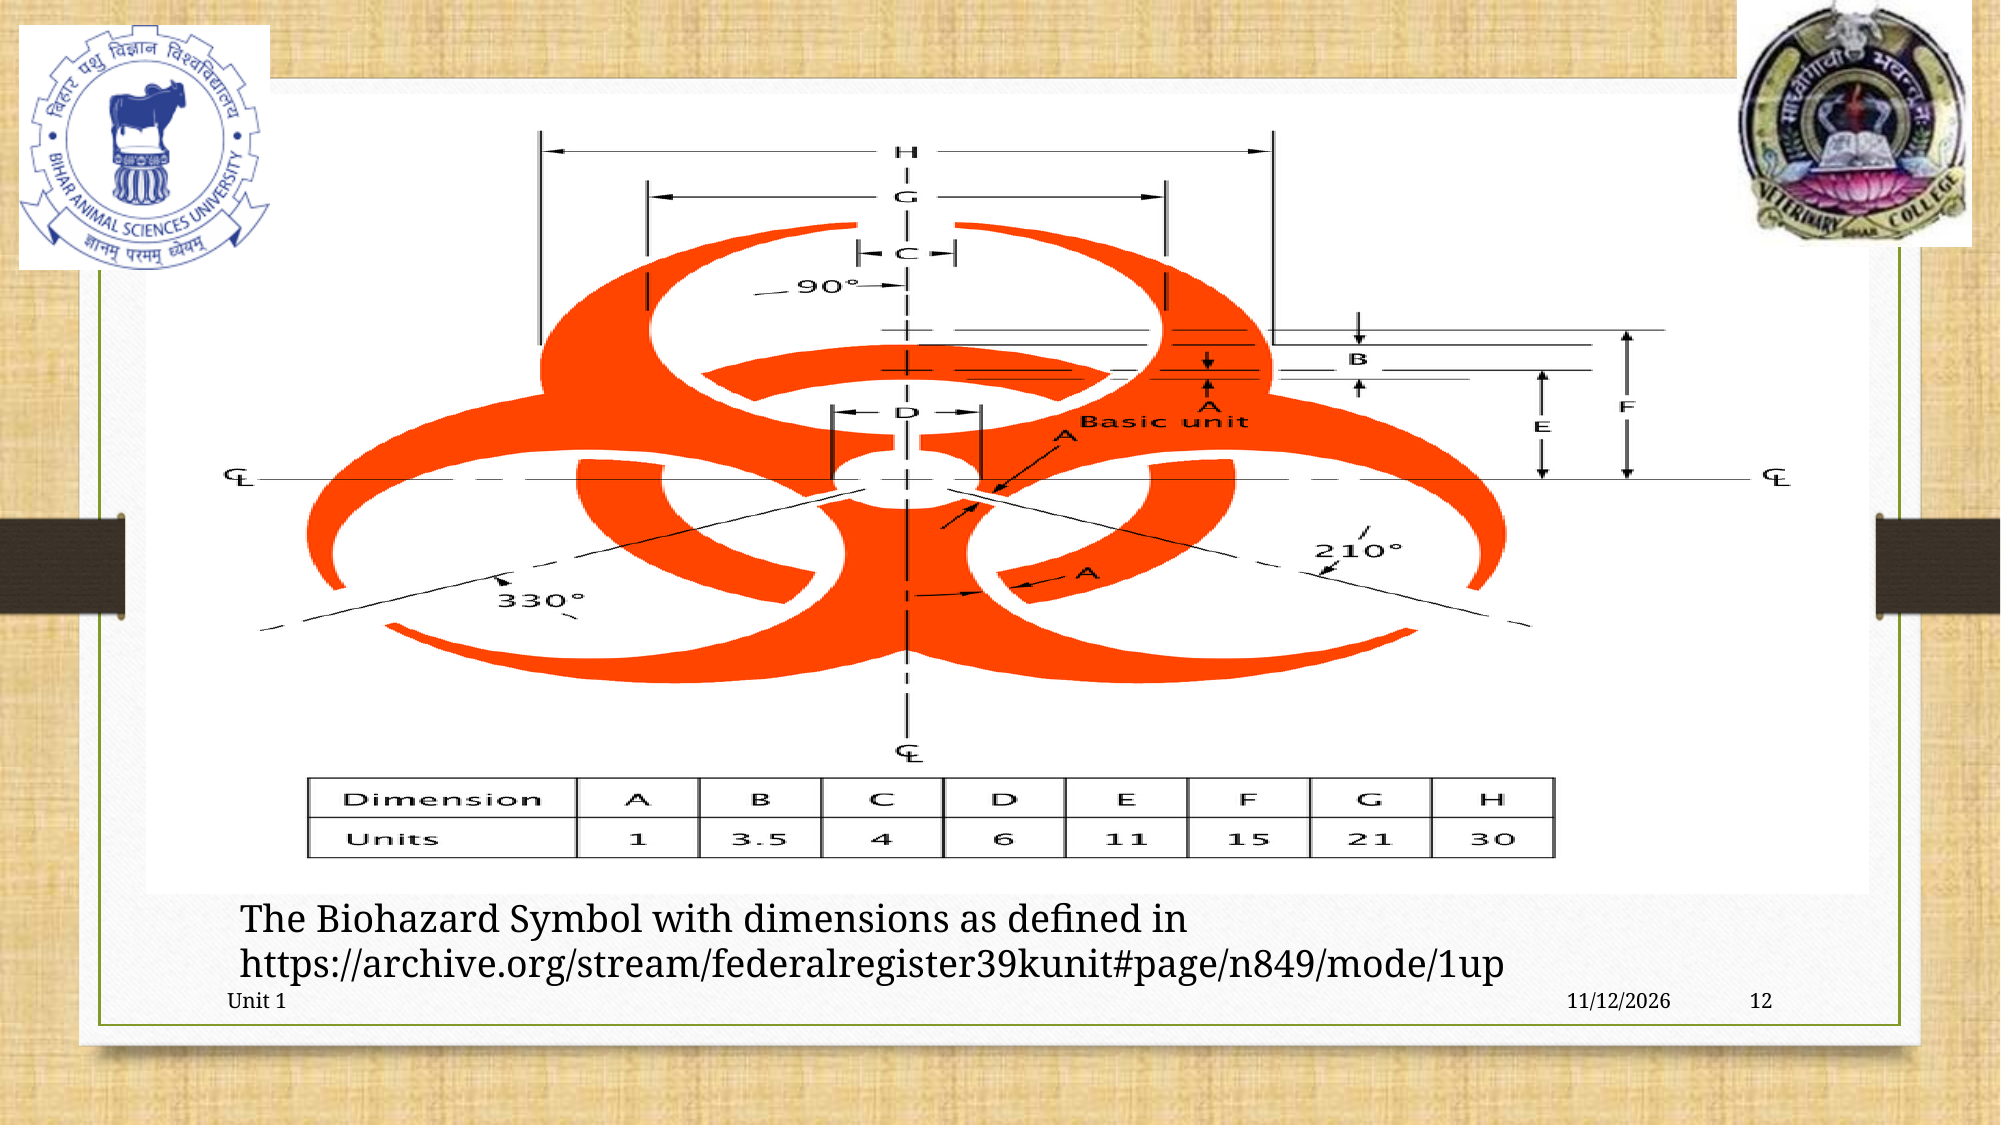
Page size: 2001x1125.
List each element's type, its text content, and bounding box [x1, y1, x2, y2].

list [146, 93, 1869, 894]
footer Unit 1 [212, 979, 1411, 1025]
text_box The Biohazard Symbol with dimensions as defined in https://archive.org/stream/federalregister39kunit#page/n849/mode/1up [224, 894, 1768, 993]
picture [0, 0, 2001, 1125]
slide_number 12 [1698, 979, 1788, 1025]
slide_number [1423, 979, 1686, 1025]
